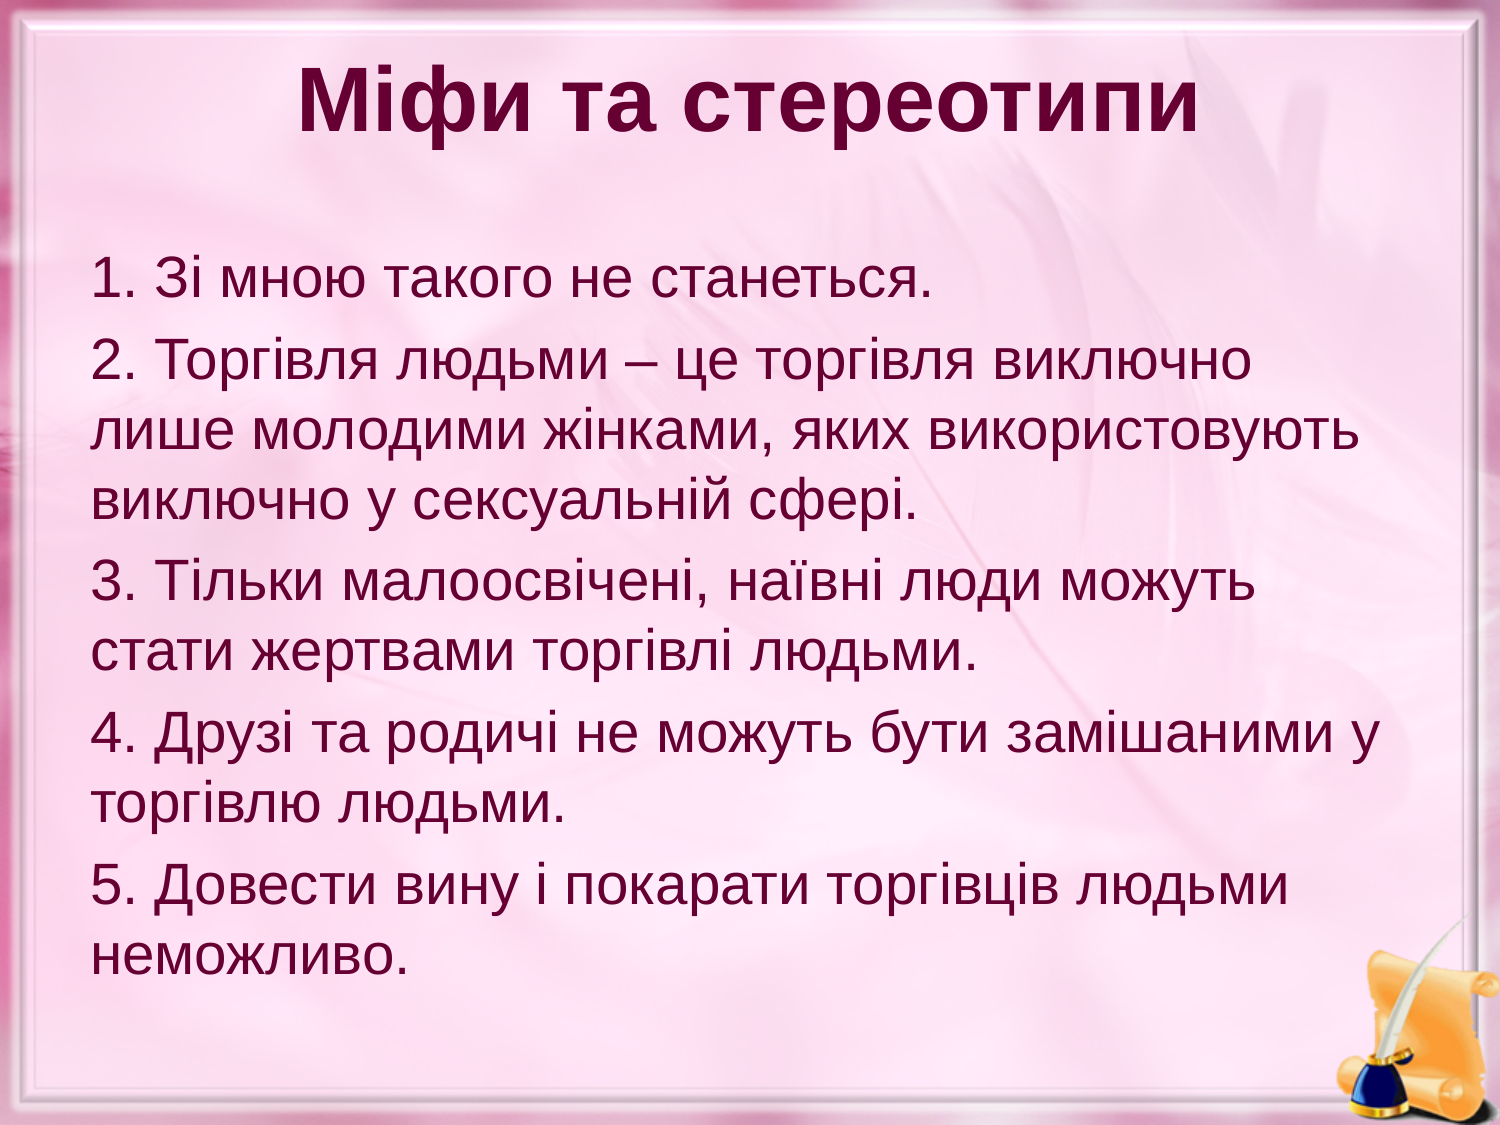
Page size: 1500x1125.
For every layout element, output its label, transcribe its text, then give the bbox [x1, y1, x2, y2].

list 1. Зі мною такого не станеться. 2. Торгівля людьми – це торгівля виключно лише молодими жінками, яких використовують виключно у сексуальній сфері. 3. Тільки малоосвічені, наївні люди можуть стати жертвами торгівлі людьми. 4. Друзі та родичі не можуть бути замішаними у торгівлю людьми. 5. Довести вину і покарати торгівців людьми неможливо. [74, 231, 1426, 975]
title Міфи та стереотипи [75, 30, 1425, 159]
picture [0, 0, 1500, 1125]
